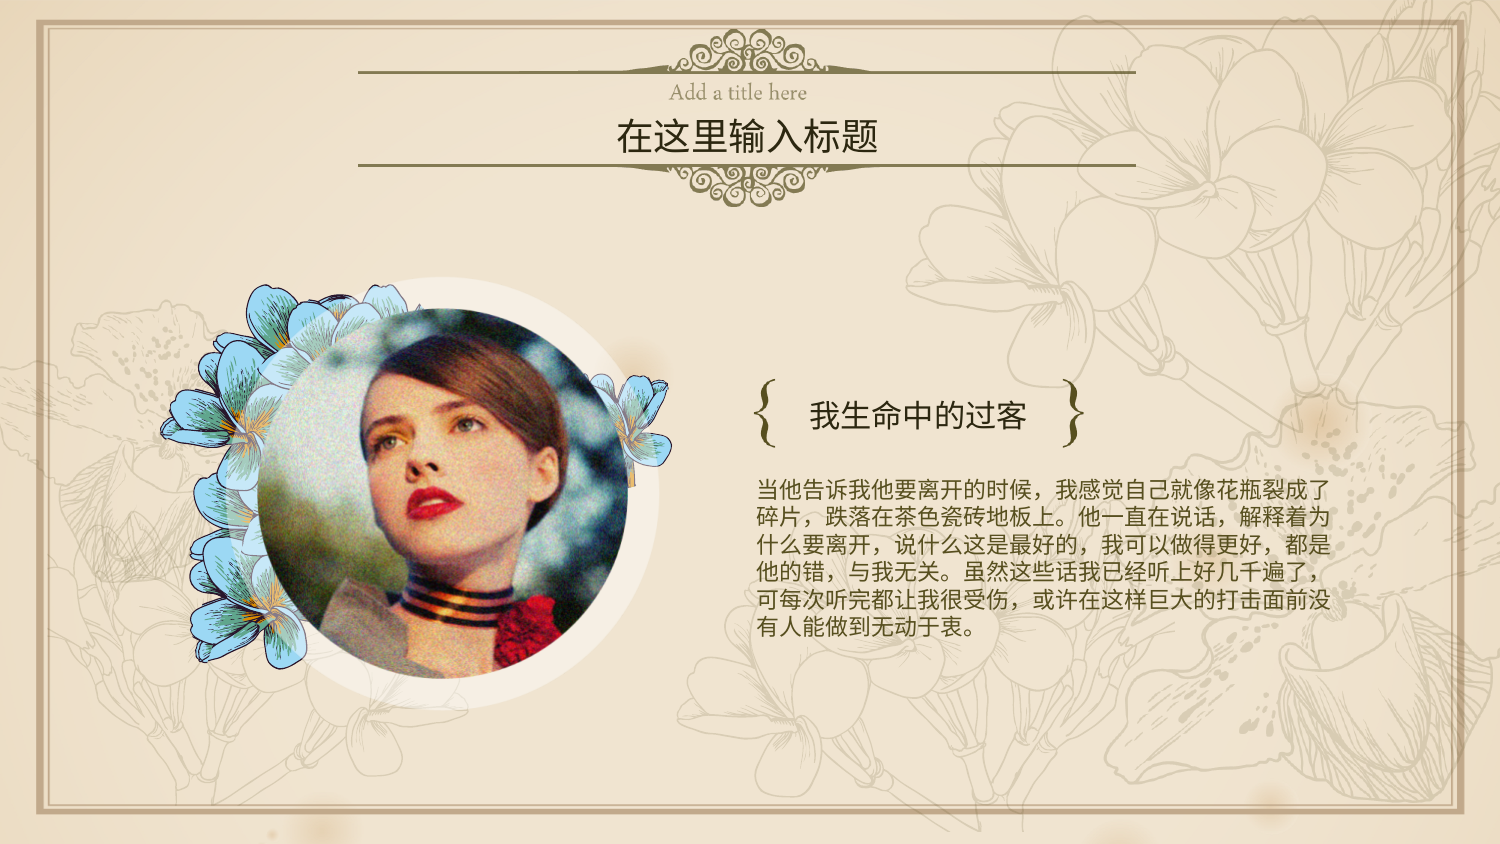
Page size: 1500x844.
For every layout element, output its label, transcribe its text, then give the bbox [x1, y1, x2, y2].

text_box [181, 271, 676, 694]
text_box 当他告诉我他要离开的时候，我感觉自己就像花瓶裂成了碎片，跌落在茶色瓷砖地板上。他一直在说话，解释着为什么要离开，说什么这是最好的，我可以做得更好，都是他的错，与我无关。虽然这些话我已经听上好几千遍了，可每次听完都让我很受伤，或许在这样巨大的打击面前没有人能做到无动于衷。 [745, 469, 1354, 646]
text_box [698, 335, 1139, 494]
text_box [358, 28, 1136, 208]
picture [0, 0, 1500, 844]
